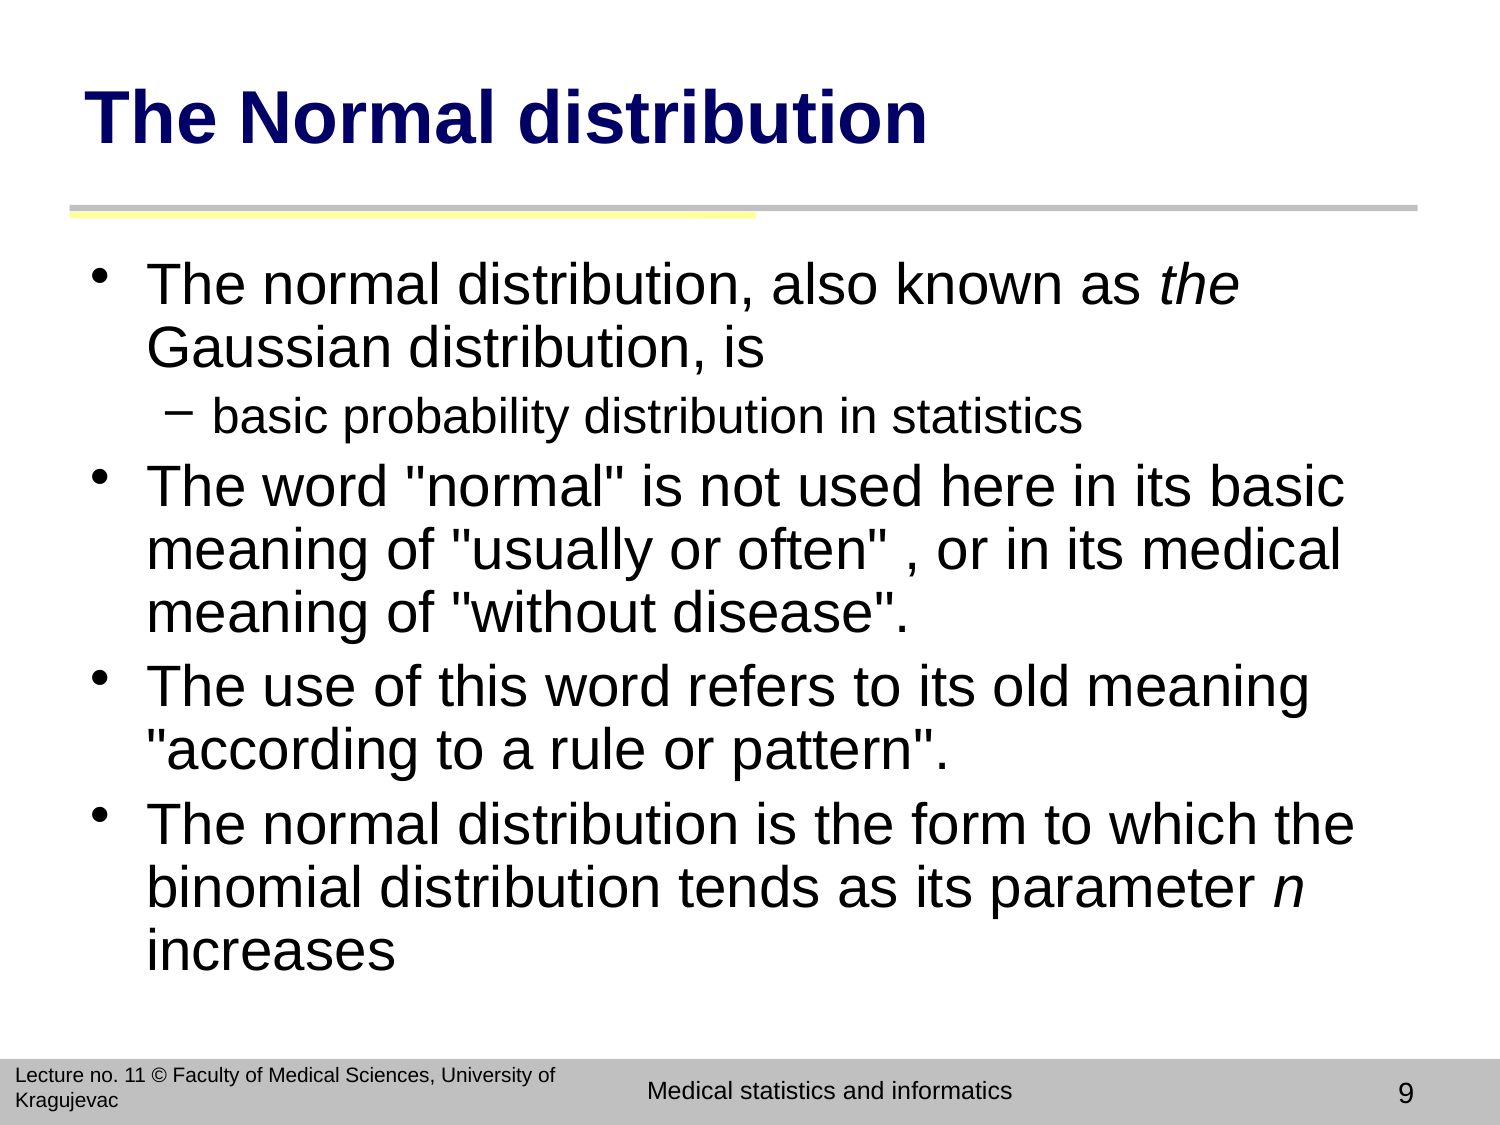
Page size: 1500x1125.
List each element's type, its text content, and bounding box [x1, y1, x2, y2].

title The Normal distribution [69, 19, 1426, 208]
list The normal distribution, also known as the Gaussian distribution, is basic probability distribution in statistics The word "normal" is not used here in its basic meaning of "usually or often" , or in its medical meaning of "without disease". The use of this word refers to its old meaning "according to a rule or pattern". The normal distribution is the form to which the binomial distribution tends as its parameter n increases [74, 246, 1426, 1023]
footer Medical statistics and informatics [512, 1066, 1149, 1125]
slide_number 9 [1163, 1066, 1430, 1125]
slide_number Lecture no. 11 © Faculty of Medical Sciences, University of Kragujevac [0, 1053, 612, 1108]
